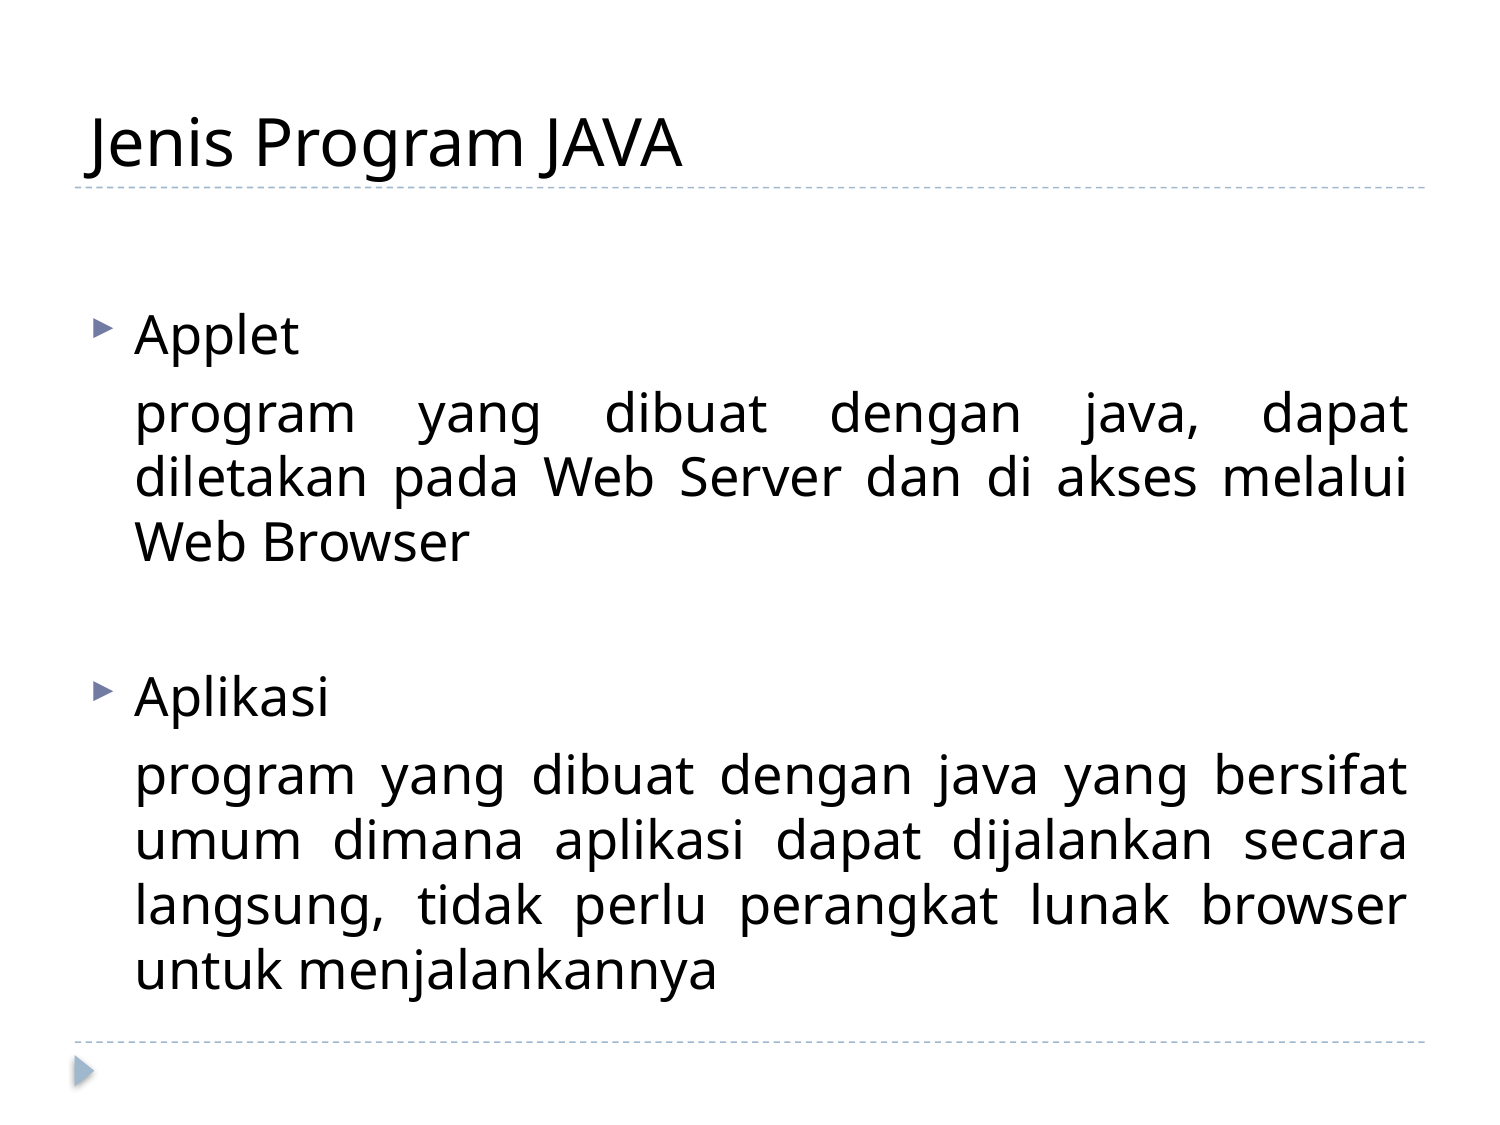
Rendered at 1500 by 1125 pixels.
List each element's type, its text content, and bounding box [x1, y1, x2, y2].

title Jenis Program JAVA [75, 24, 1425, 188]
list Applet program yang dibuat dengan java, dapat diletakan pada Web Server dan di akses melalui Web Browser Aplikasi program yang dibuat dengan java yang bersifat umum dimana aplikasi dapat dijalankan secara langsung, tidak perlu perangkat lunak browser untuk menjalankannya [75, 292, 1425, 1010]
